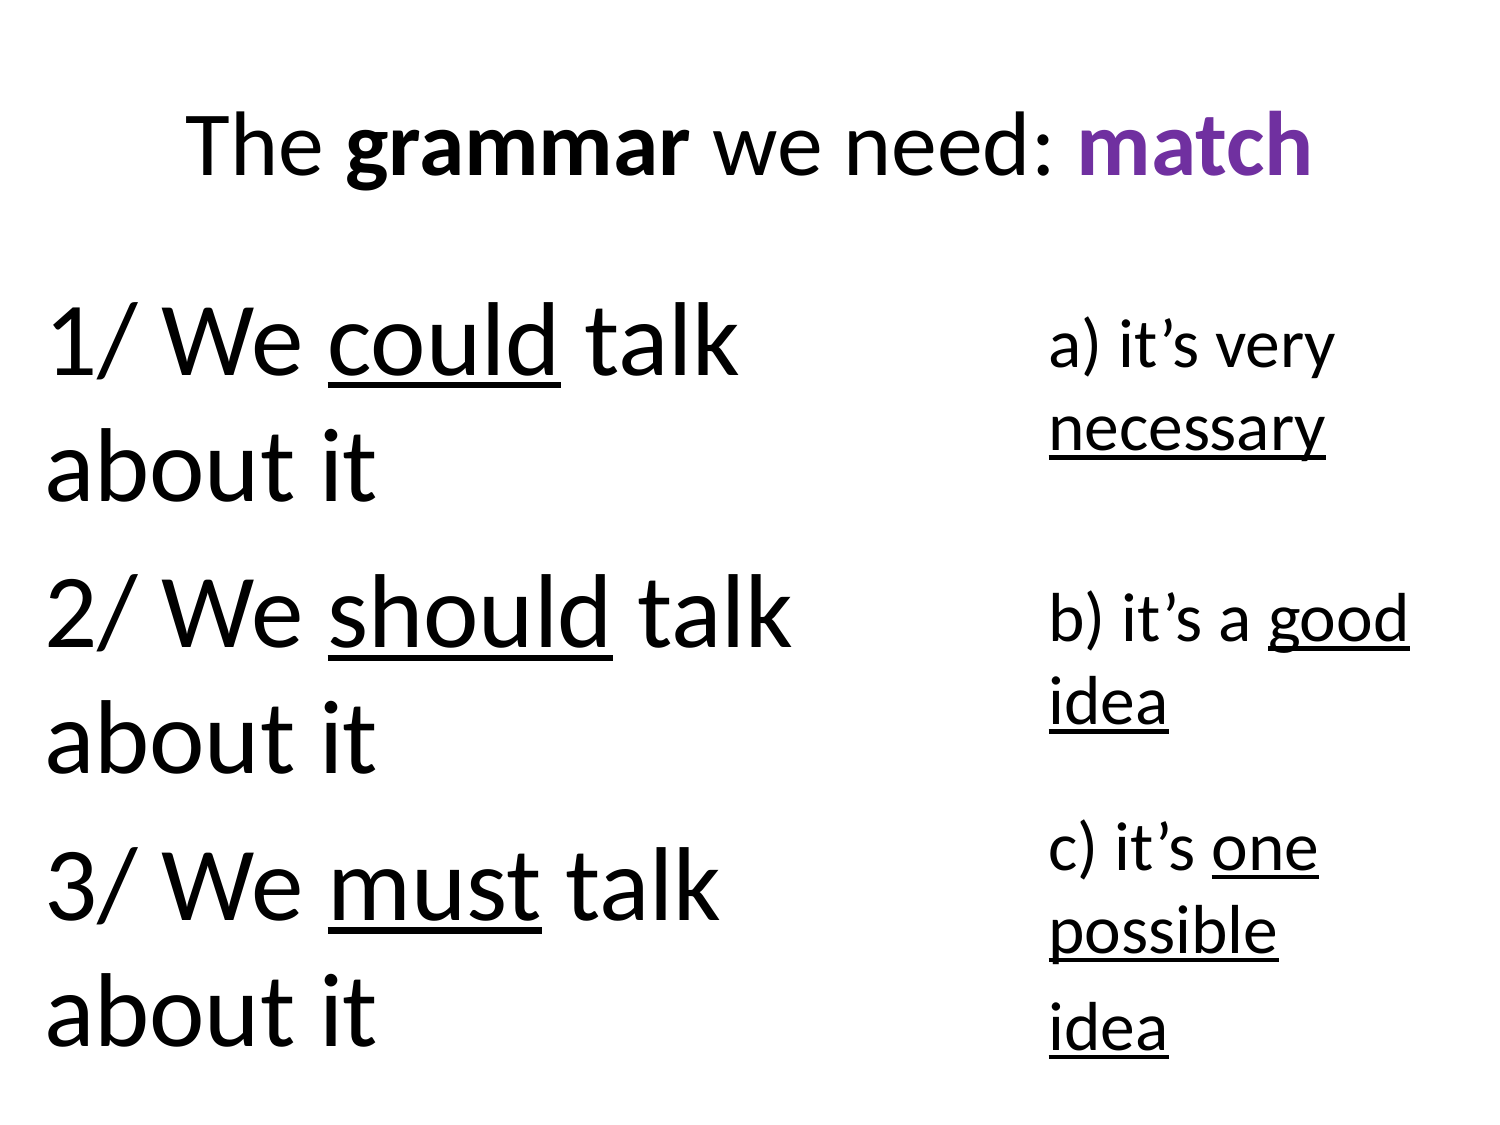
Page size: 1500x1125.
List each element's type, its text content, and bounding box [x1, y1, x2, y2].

list a) it’s very necessary b) it’s a good idea c) it’s one possible idea [1033, 290, 1483, 1083]
title The grammar we need: match [75, 45, 1425, 233]
list 1/ We could talk about it 2/ We should talk about it 3/ We must talk about it [29, 262, 987, 1083]
